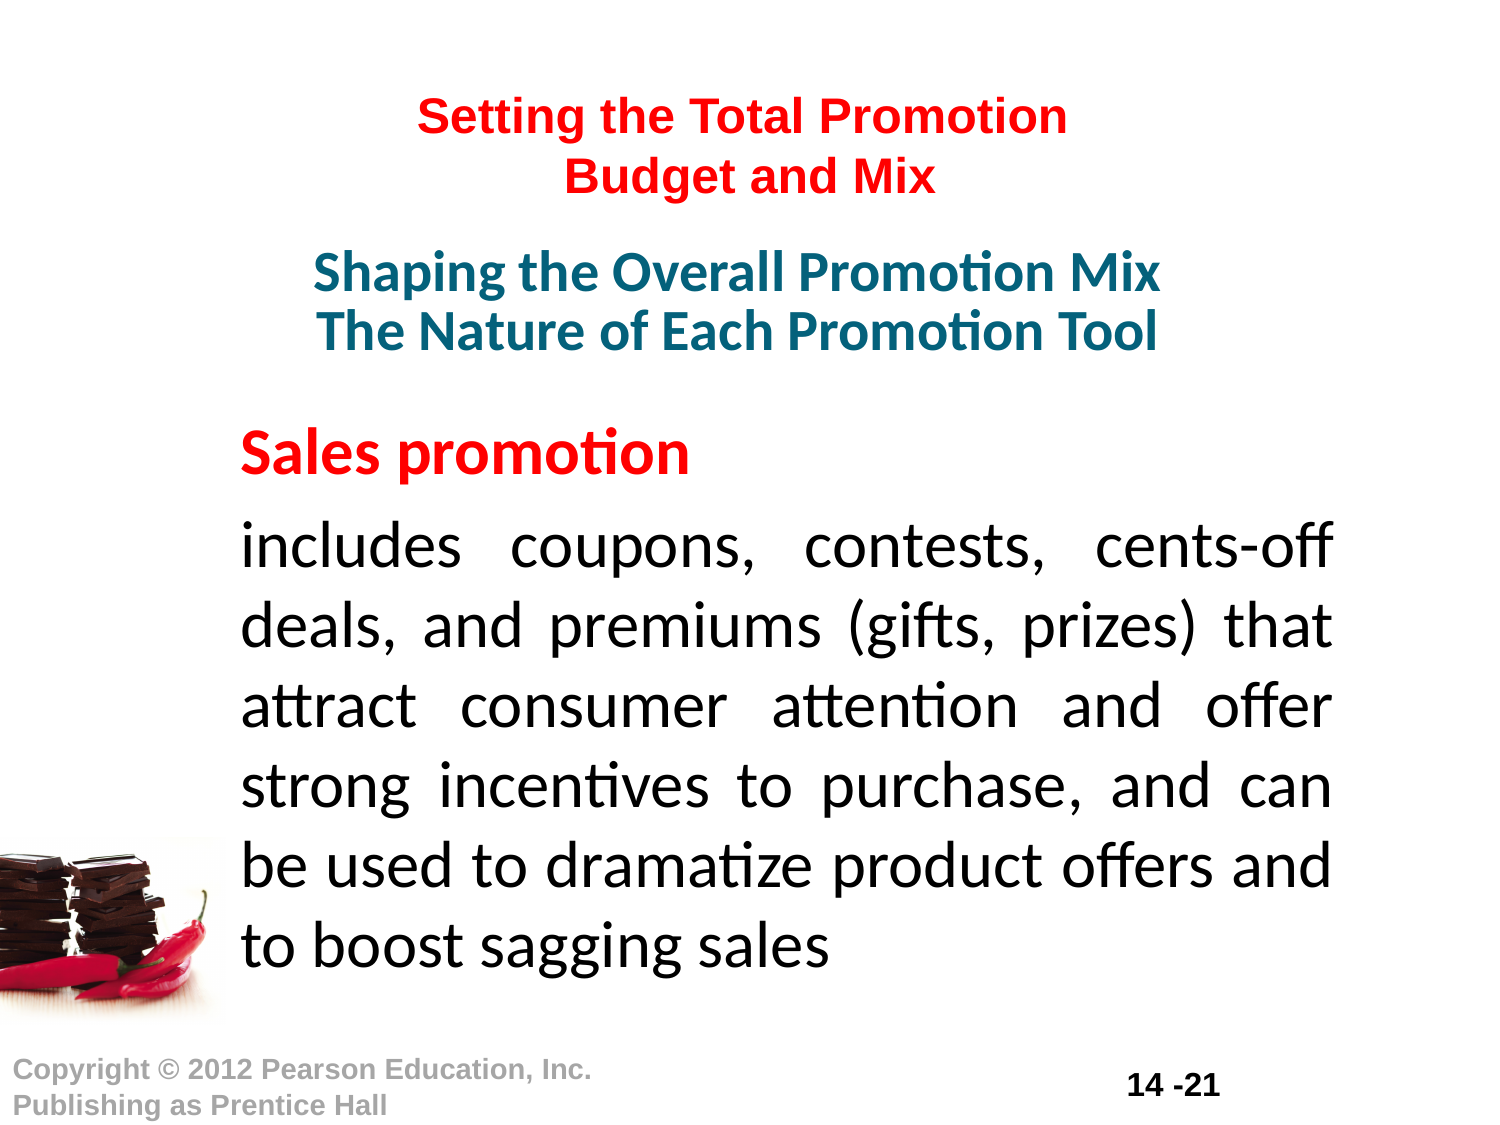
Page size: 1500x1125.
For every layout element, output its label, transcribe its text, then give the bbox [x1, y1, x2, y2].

title Setting the Total Promotion Budget and Mix [112, 49, 1388, 238]
list Shaping the Overall Promotion Mix The Nature of Each Promotion Tool [149, 238, 1326, 301]
picture [0, 837, 226, 1025]
list Sales promotion includes coupons, contests, cents-off deals, and premiums (gifts, prizes) that attract consumer attention and offer strong incentives to purchase, and can be used to dramatize product offers and to boost sagging sales [224, 399, 1351, 938]
